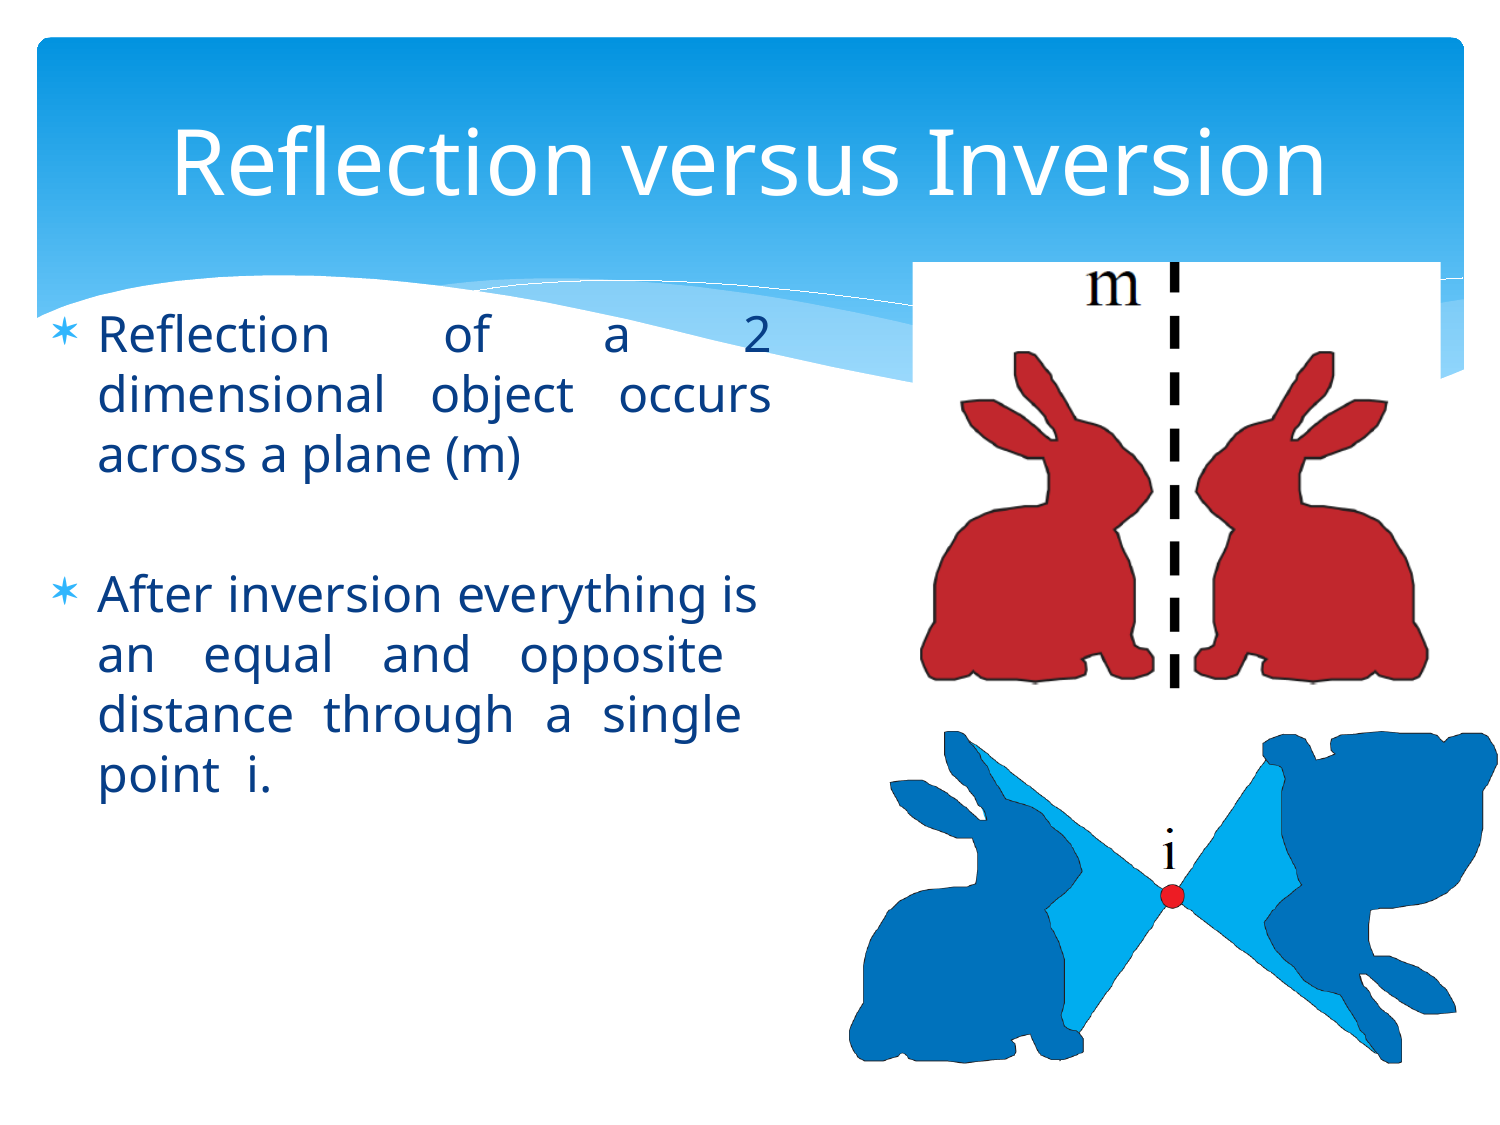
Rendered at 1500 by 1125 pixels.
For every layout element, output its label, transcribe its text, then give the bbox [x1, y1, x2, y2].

title Reflection versus Inversion [75, 55, 1425, 261]
picture [912, 262, 1441, 701]
picture [846, 724, 1500, 1074]
list Reflection of a 2 dimensional object occurs across a plane (m) After inversion everything is an equal and opposite distance through a single point i. [37, 295, 788, 1038]
